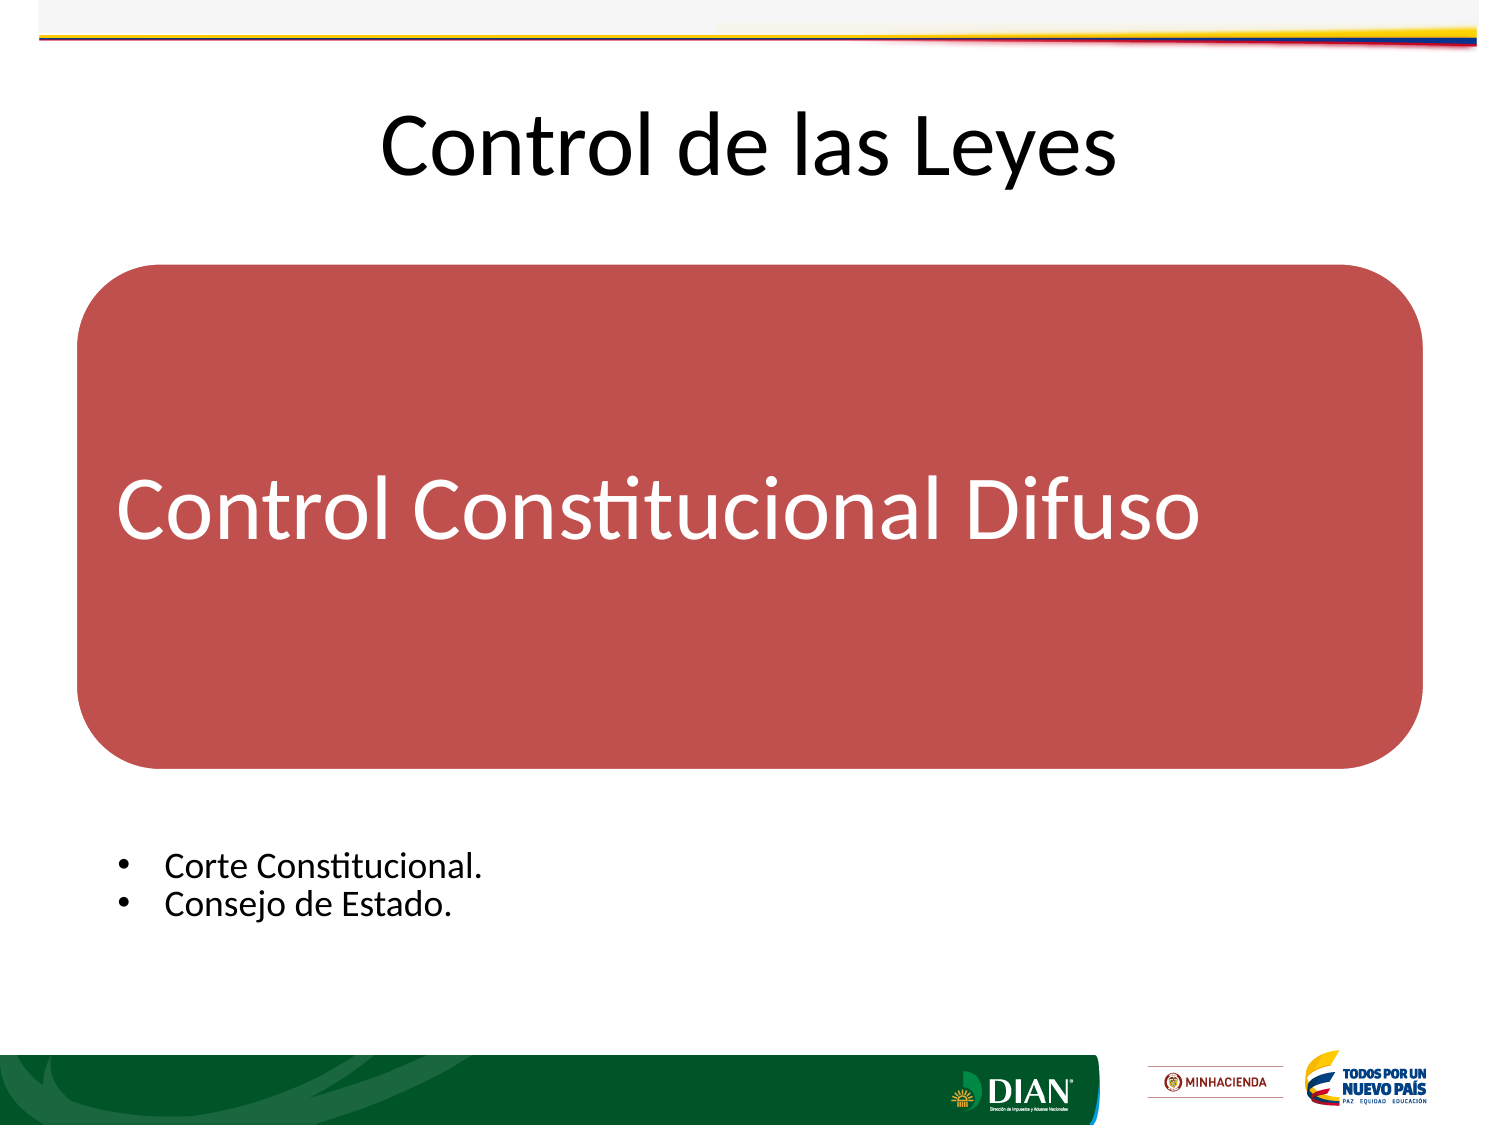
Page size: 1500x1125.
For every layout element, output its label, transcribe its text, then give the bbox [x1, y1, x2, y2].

picture [0, 0, 1500, 1125]
title Control de las Leyes [75, 45, 1425, 233]
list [74, 262, 1426, 1006]
